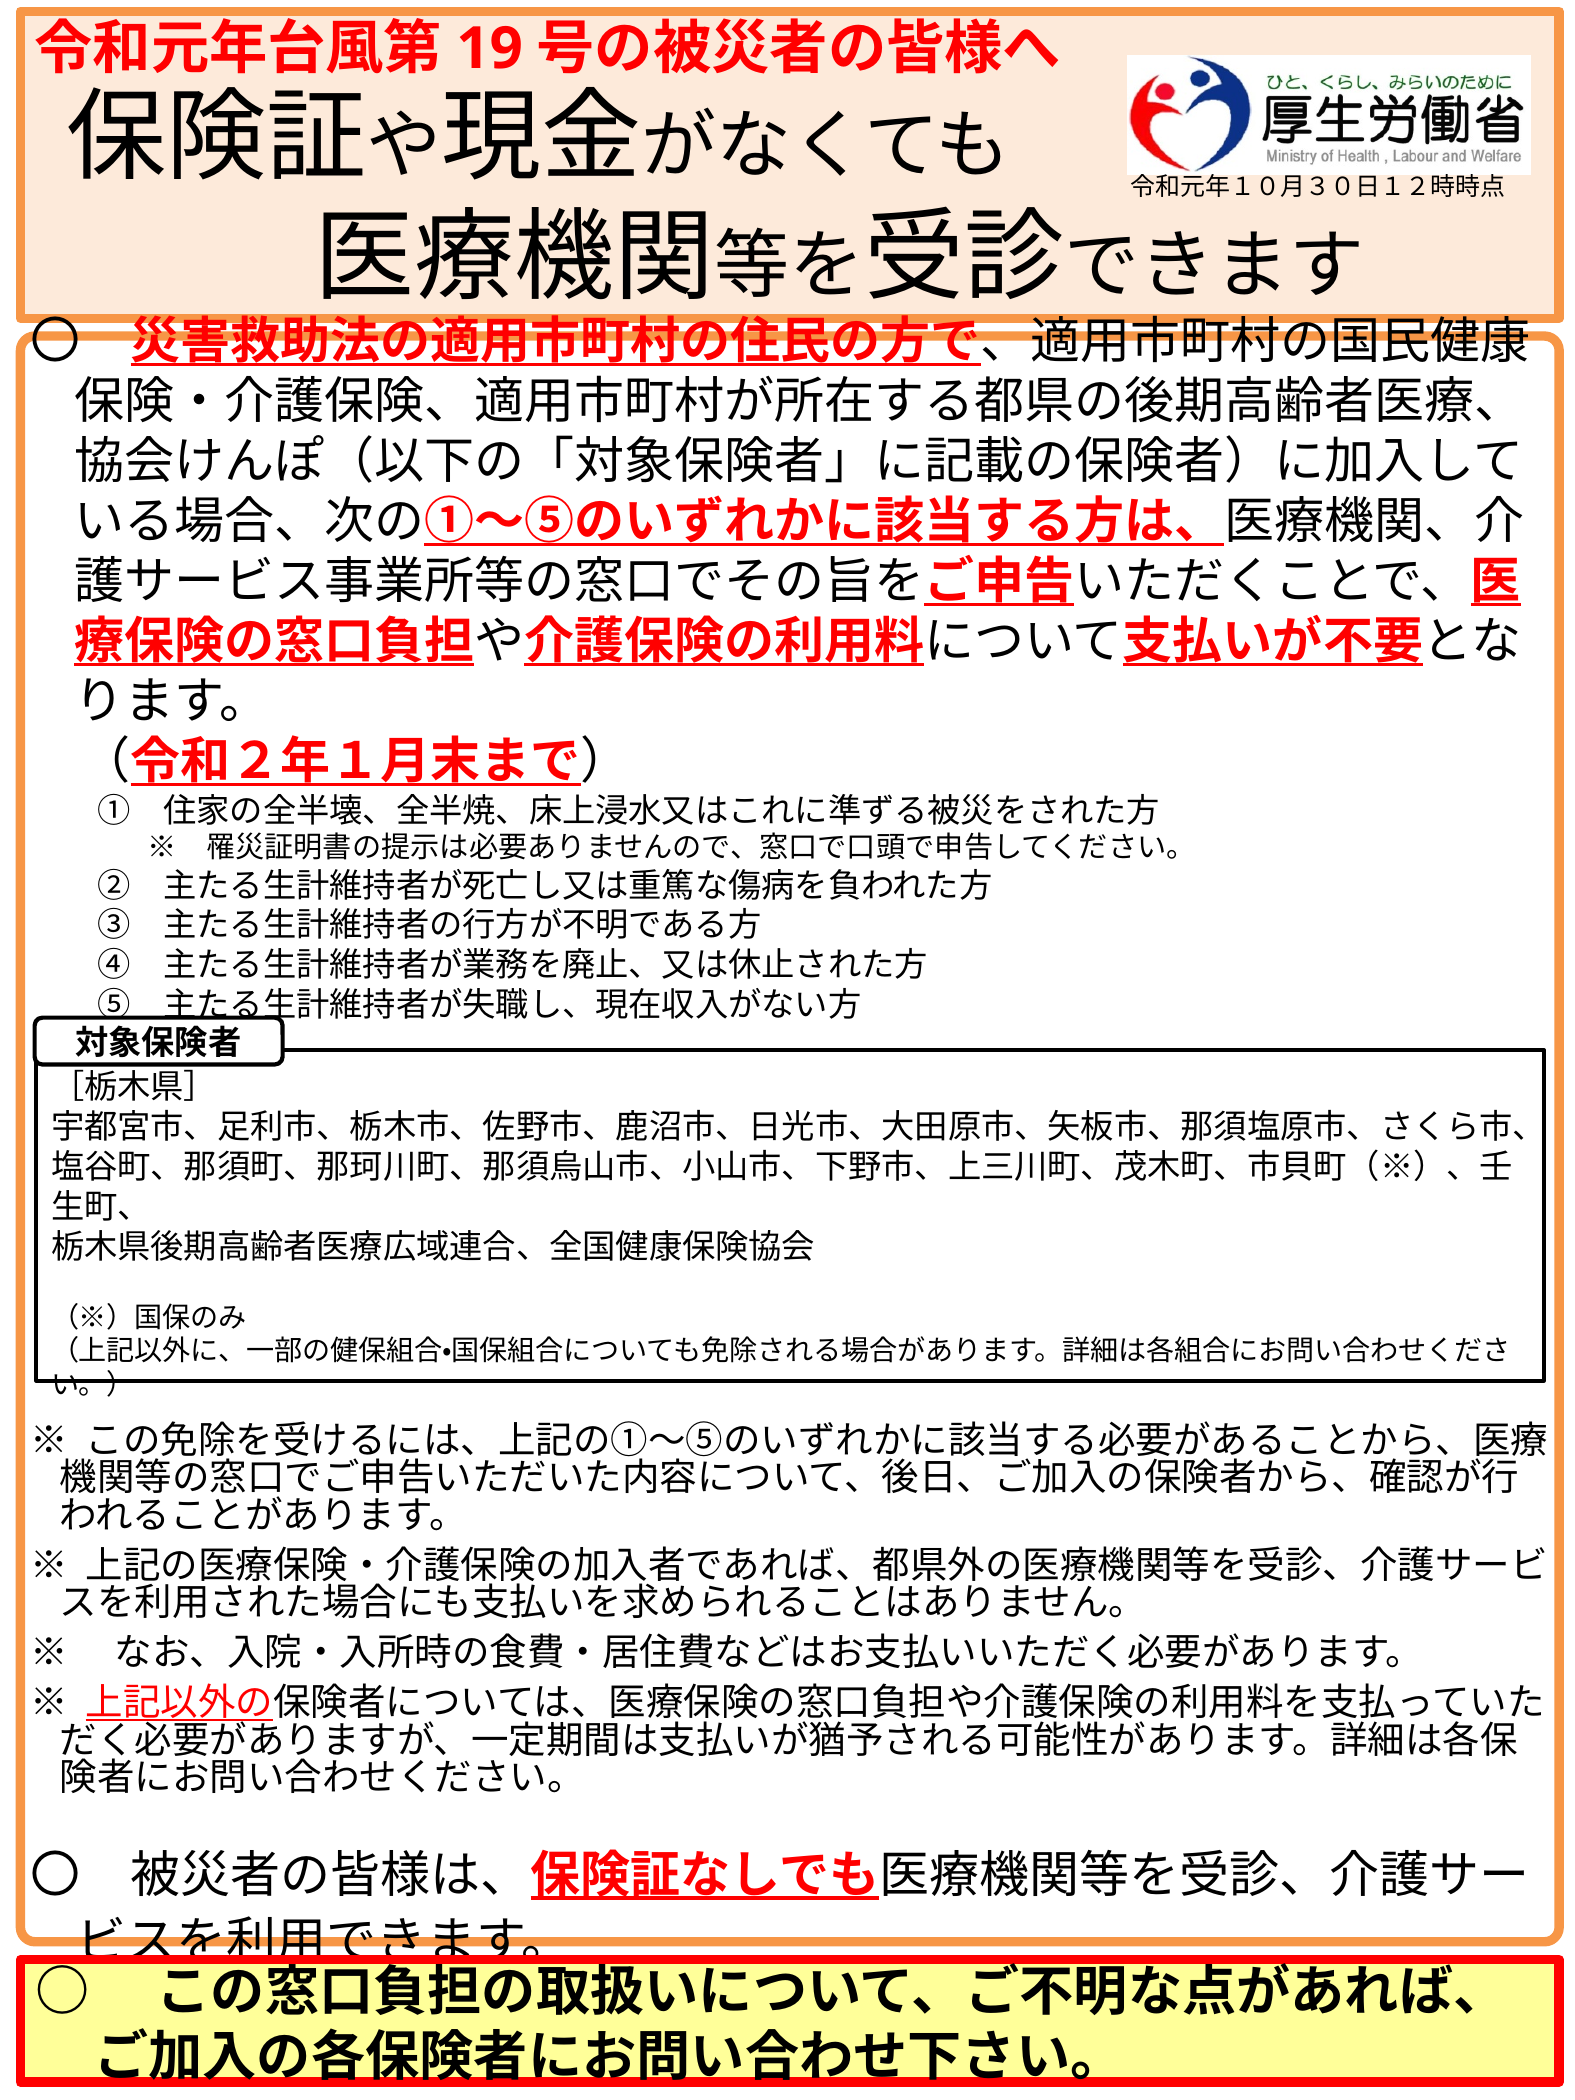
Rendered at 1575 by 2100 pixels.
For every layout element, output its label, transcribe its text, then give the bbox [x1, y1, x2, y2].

text_box 保険証や現金がなくても 医療機関等を受診できます [18, 9, 1561, 320]
text_box 〇 災害救助法の適用市町村の住民の方で、適用市町村の国民健康保険・介護保険、適用市町村が所在する都県の後期高齢者医療、協会けんぽ（以下の「対象保険者」に記載の保険者）に加入している場合、次の➀～➄のいずれかに該当する方は、医療機関、介護サービス事業所等の窓口でその旨をご申告いただくことで、医療保険の窓口負担や介護保険の利用料について支払いが不要となります。 （令和２年１月末まで） ① 住家の全半壊、全半焼、床上浸水又はこれに準ずる被災をされた方 ※ 罹災証明書の提示は必要ありませんので、窓口で口頭で申告してください。 ② 主たる生計維持者が死亡し又は重篤な傷病を負われた方 ③ 主たる生計維持者の行方が不明である方 ④ 主たる生計維持者が業務を廃止、又は休止された方 ⑤ 主たる生計維持者が失職し、現在収入がない方 ※ この免除を受けるには、上記の①～⑤のいずれかに該当する必要があることから、医療機関等の窓口でご申告いただいた内容について、後日、ご加入の保険者から、確認が行われることがあります。 ※ 上記の医療保険・介護保険の加入者であれば、都県外の医療機関等を受診、介護サービスを利用された場合にも支払いを求められることはありません。 ※ なお、入院・入所時の食費・居住費などはお支払いいただく必要があります。 ※ 上記以外の保険者については、医療保険の窓口負担や介護保険の利用料を支払っていただく必要がありますが、一定期間は支払いが猶予される可能性があります。詳細は各保険者にお問い合わせください。 〇 被災者の皆様は、保険証なしでも医療機関等を受診、介護サービスを利用できます。 [18, 333, 1562, 1944]
text_box ○ この窓口負担の取扱いについて、ご不明な点があれば、ご加入の各保険者にお問い合わせ下さい。 [18, 1957, 1561, 2084]
text_box 対象保険者 [32, 1015, 285, 1067]
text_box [1115, 55, 1543, 209]
text_box 令和元年台風第19号の被災者の皆様へ [33, 1, 1081, 70]
text_box ［栃木県］ 宇都宮市、足利市、栃木市、佐野市、鹿沼市、日光市、大田原市、矢板市、那須塩原市、さくら市、塩谷町、那須町、那珂川町、那須烏山市、小山市、下野市、上三川町、茂木町、市貝町（※）、壬生町、 栃木県後期高齢者医療広域連合、全国健康保険協会 （※）国保のみ （上記以外に、一部の健保組合・国保組合についても免除される場合があります。詳細は各組合にお問い合わせください。） [34, 1048, 1546, 1383]
